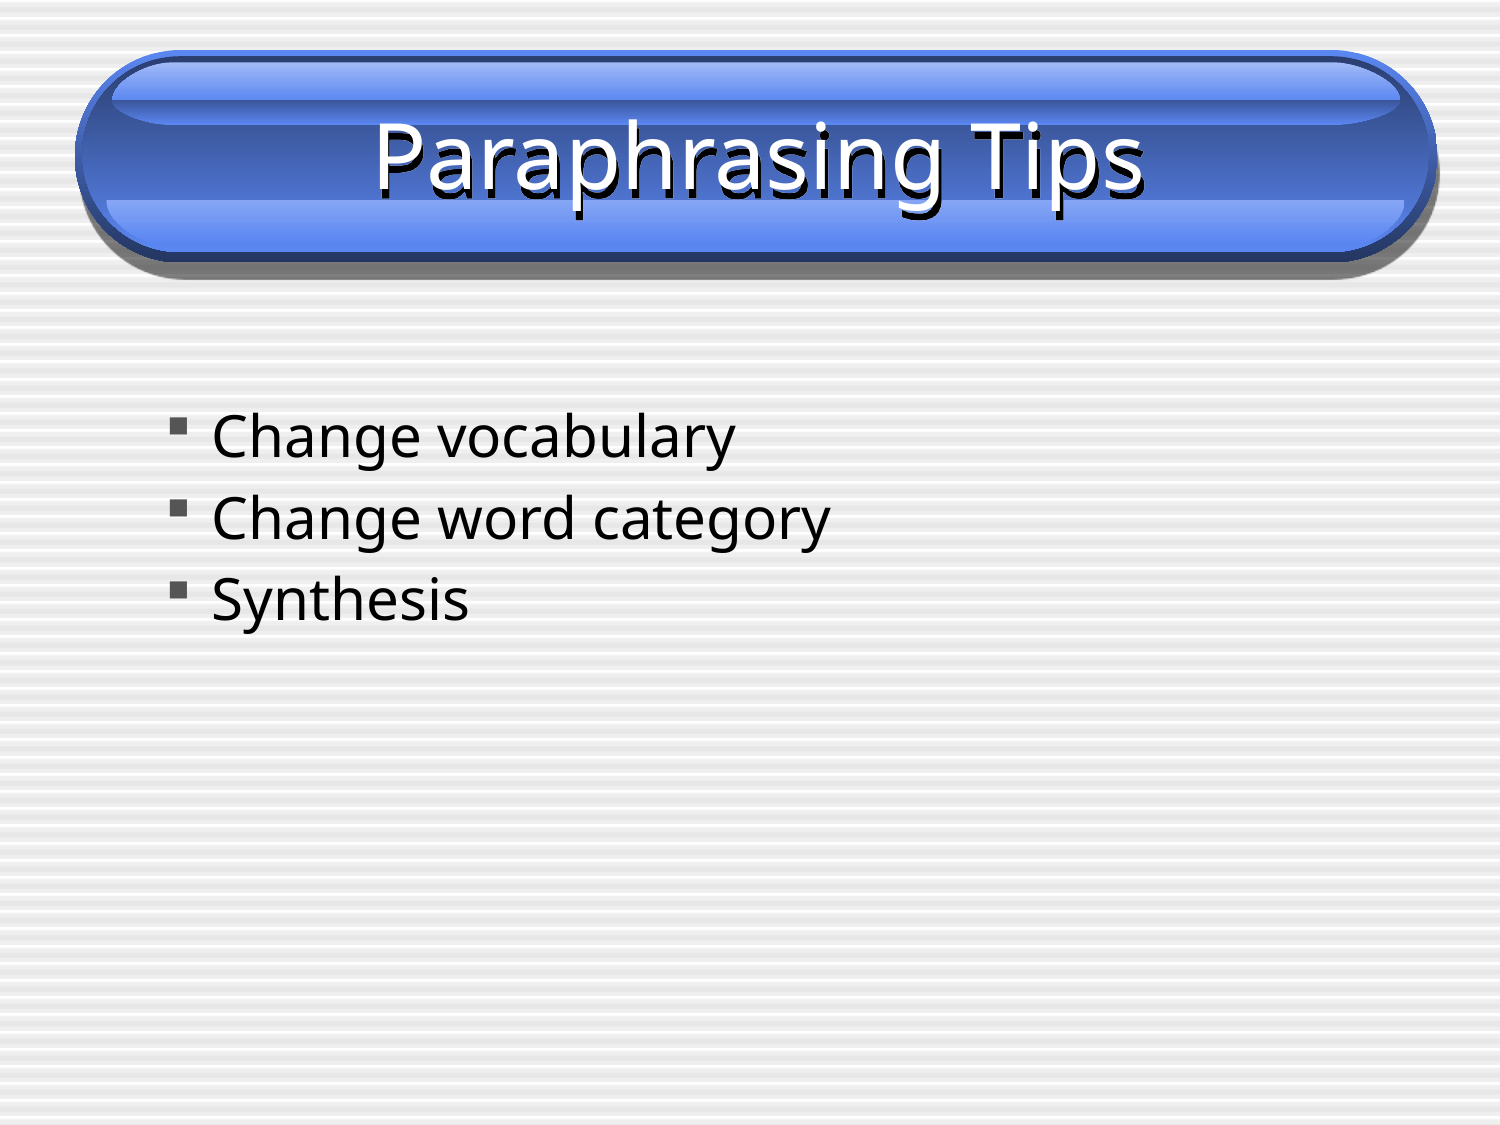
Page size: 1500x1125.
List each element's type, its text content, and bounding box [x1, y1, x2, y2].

title Paraphrasing Tips [129, 79, 1388, 226]
list Change vocabulary Change word category Synthesis [74, 299, 1426, 1013]
picture [0, 0, 1500, 1125]
